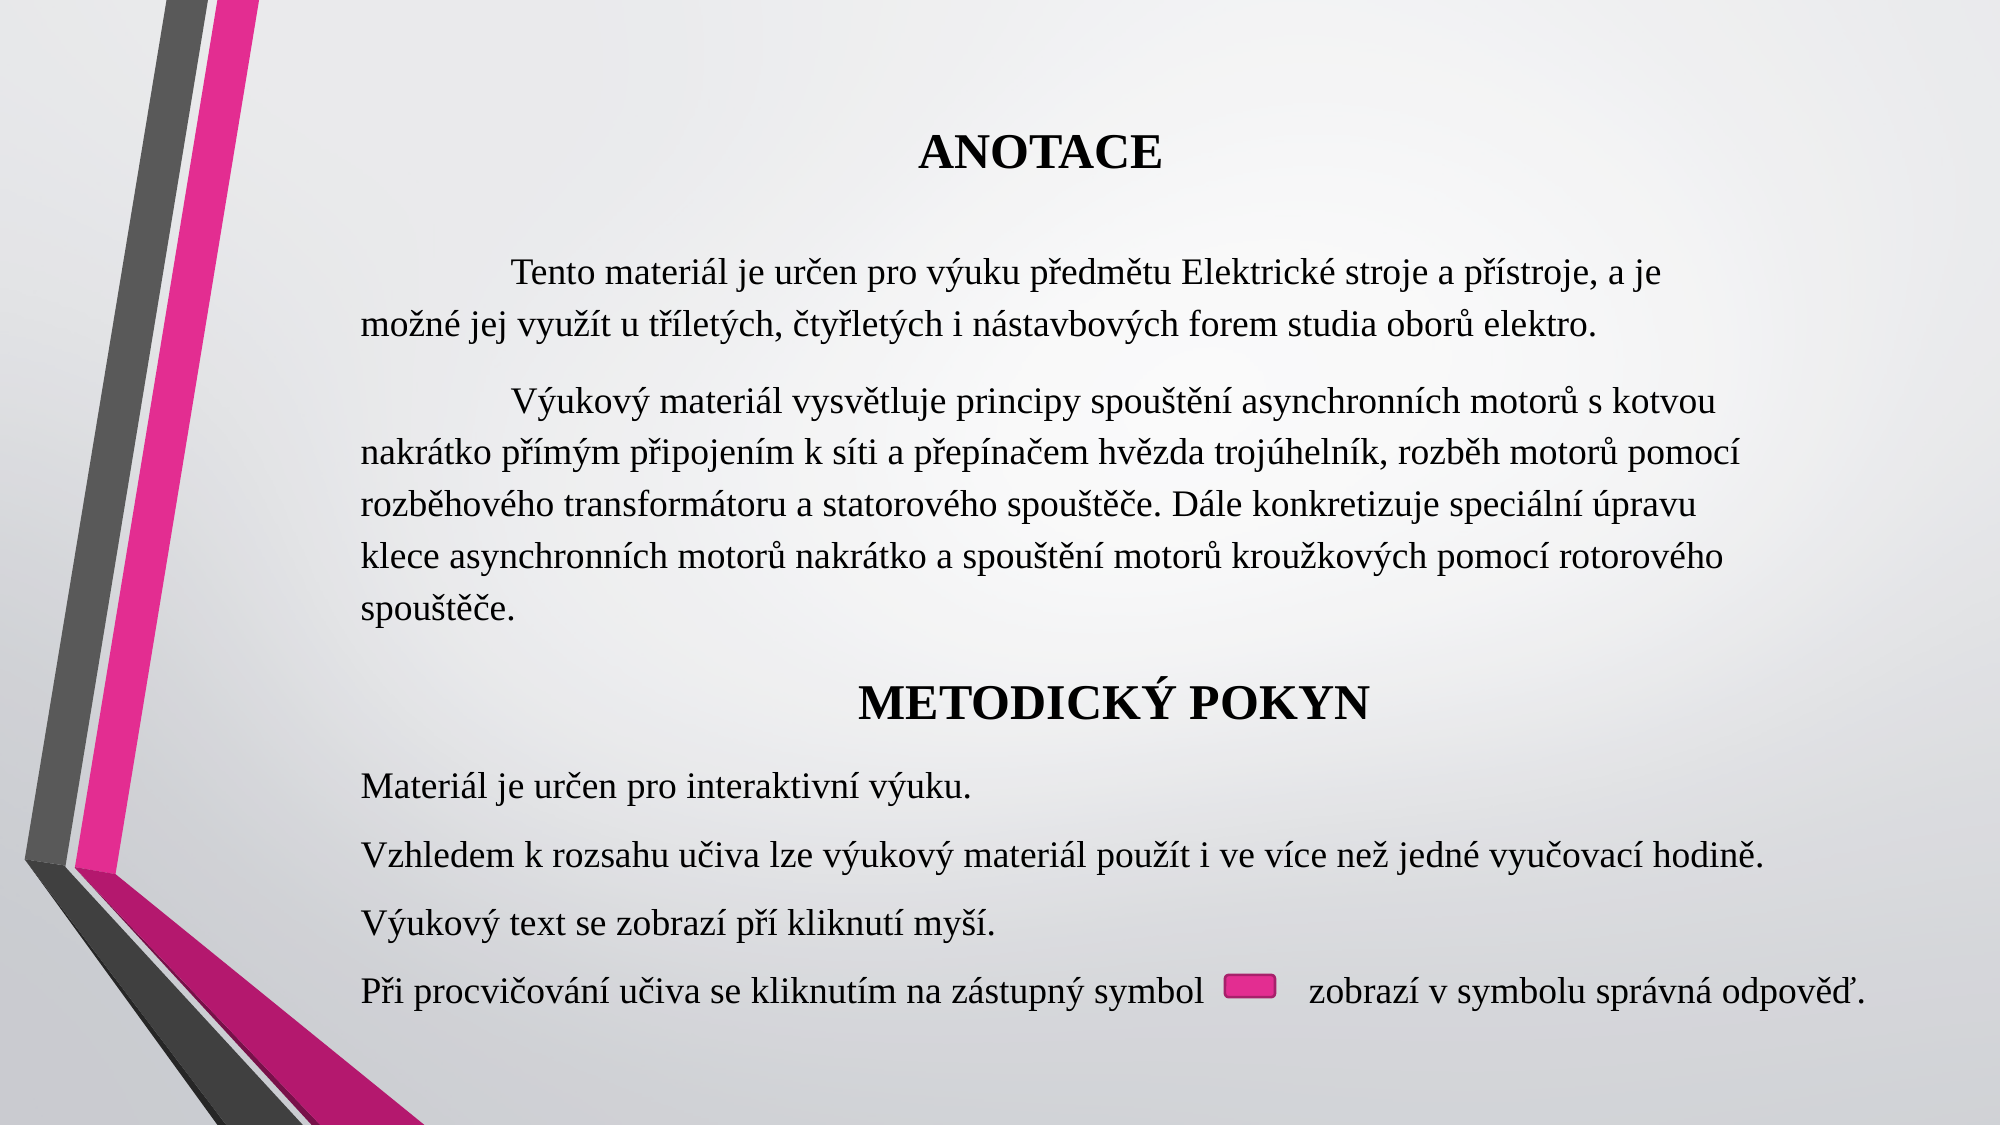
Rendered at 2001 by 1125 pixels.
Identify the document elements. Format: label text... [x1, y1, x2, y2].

text_box METODICKÝ POKYN Materiál je určen pro interaktivní výuku. Vzhledem k rozsahu učiva lze výukový materiál použít i ve více než jedné vyučovací hodině. Výukový text se zobrazí pří kliknutí myší. Při procvičování učiva se kliknutím na zástupný symbol zobrazí v symbolu správná odpověď. [345, 655, 1884, 1019]
text_box [1223, 973, 1277, 999]
text_box Tento materiál je určen pro výuku předmětu Elektrické stroje a přístroje, a je možné jej využít u tříletých, čtyřletých i nástavbových forem studia oborů elektro. Výukový materiál vysvětluje principy spouštění asynchronních motorů s kotvou nakrátko přímým připojením k síti a přepínačem hvězda trojúhelník, rozběh motorů pomocí rozběhového transformátoru a statorového spouštěče. Dále konkretizuje speciální úpravu klece asynchronních motorů nakrátko a spouštění motorů kroužkových pomocí rotorového spouštěče. [345, 233, 1760, 635]
text_box ANOTACE [516, 105, 1567, 187]
